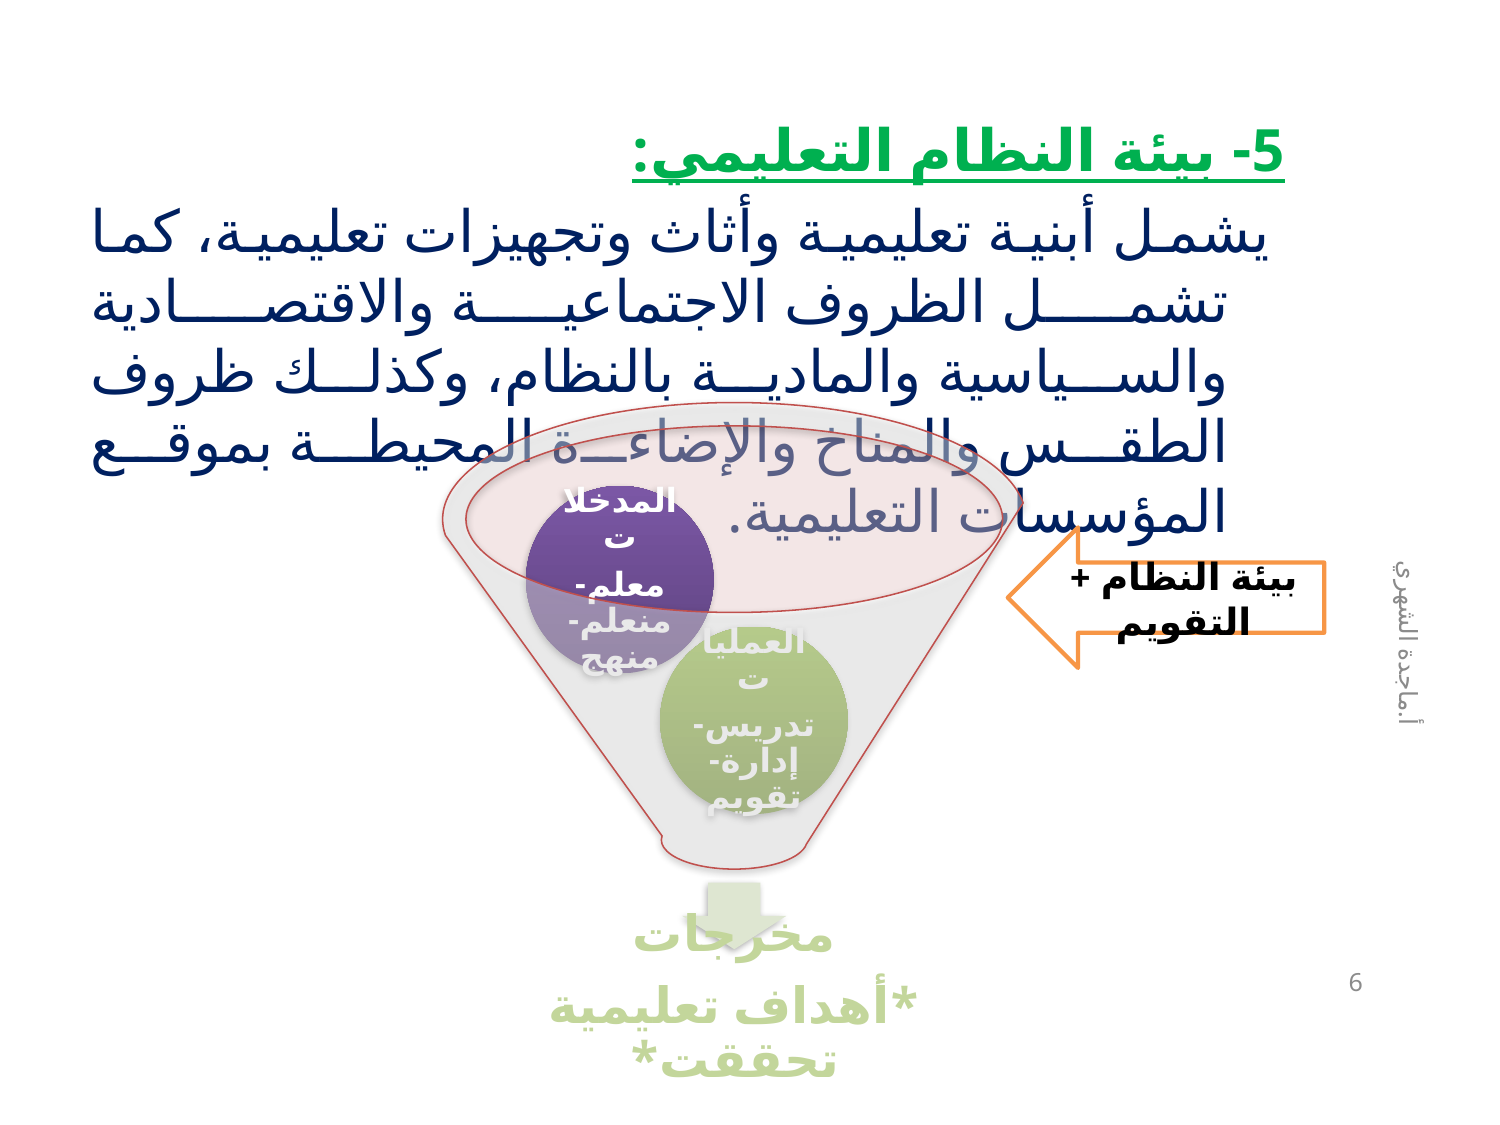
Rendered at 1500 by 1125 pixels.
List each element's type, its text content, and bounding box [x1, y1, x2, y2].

text_box بيئة النظام + التقويم [1238, 560, 1327, 635]
slide_number 6 [1333, 940, 1434, 1027]
footer أ.ماجدة الشهري [1379, 380, 1440, 906]
list 5- بيئة النظام التعليمي: يشمل أبنية تعليمية وأثاث وتجهيزات تعليمية، كما تشمل الظروف الاجتماعية والاقتصادية والسياسية والمادية بالنظام، وكذلك ظروف الطقس والمناخ والإضاءة المحيطة بموقع المؤسسات التعليمية. [75, 105, 1300, 1062]
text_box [234, 398, 1235, 1066]
